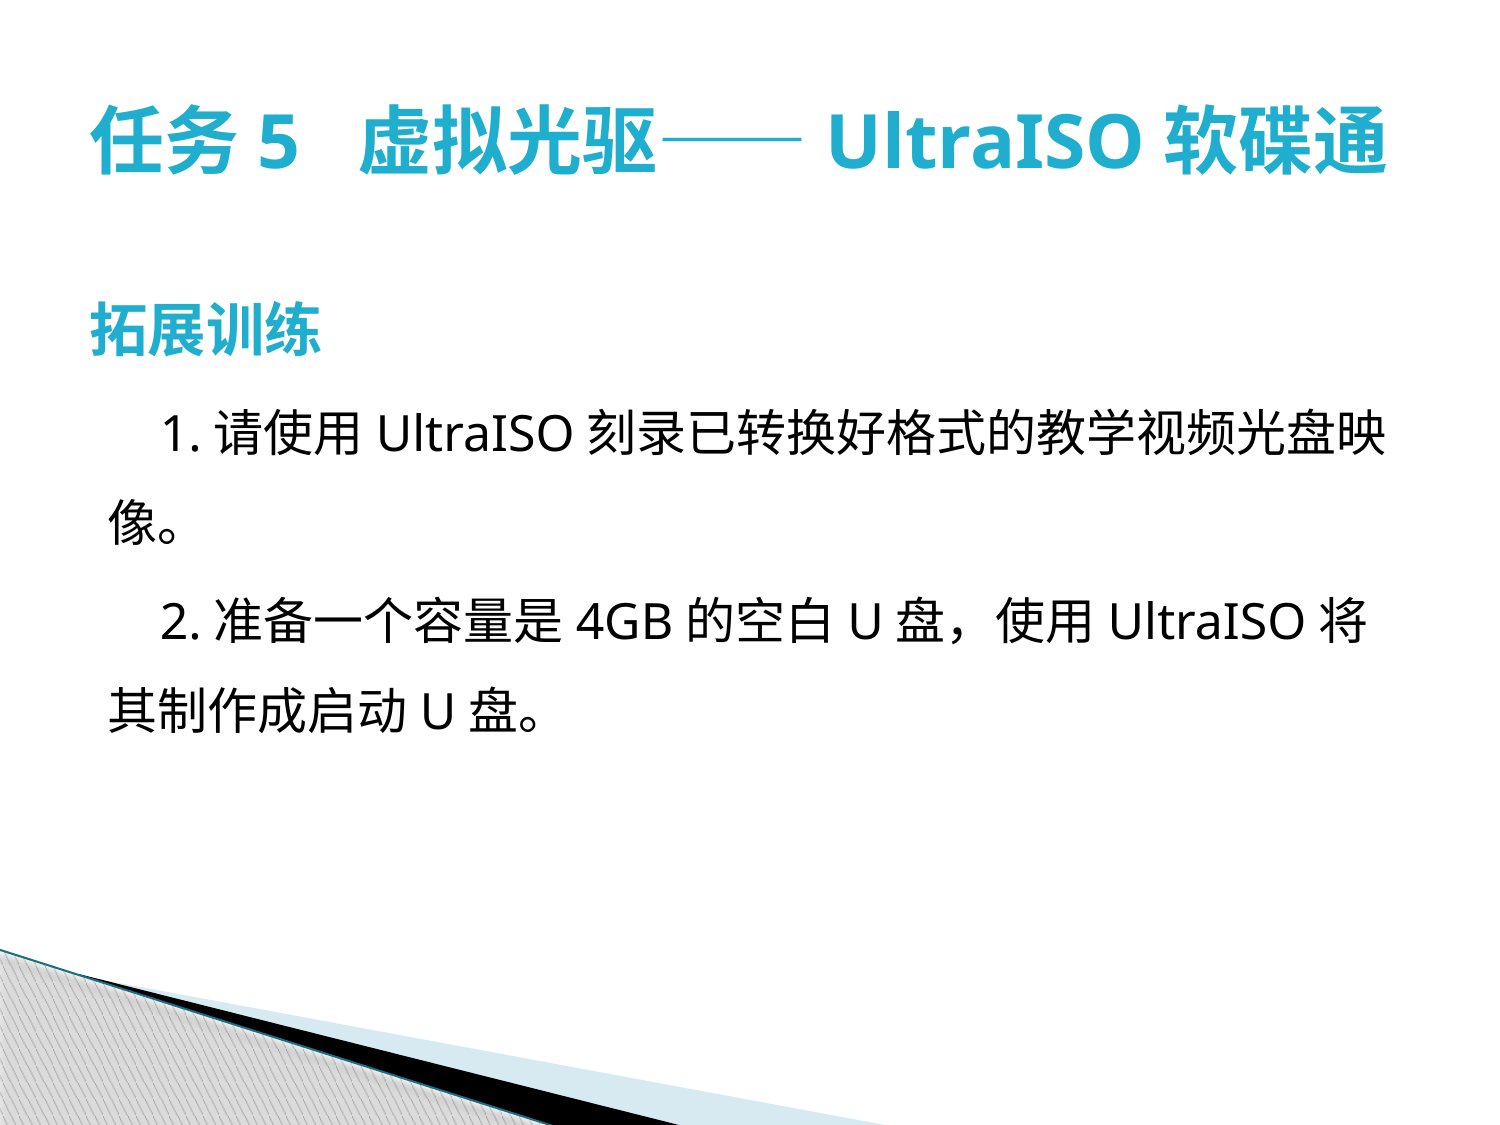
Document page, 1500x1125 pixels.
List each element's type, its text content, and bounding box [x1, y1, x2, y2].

list 拓展训练 1.请使用UltraISO刻录已转换好格式的教学视频光盘映像。 2.准备一个容量是4GB的空白U盘，使用UltraISO将其制作成启动U盘。 [75, 243, 1425, 1012]
title 任务5 虚拟光驱——UltraISO软碟通 [75, 45, 1425, 233]
